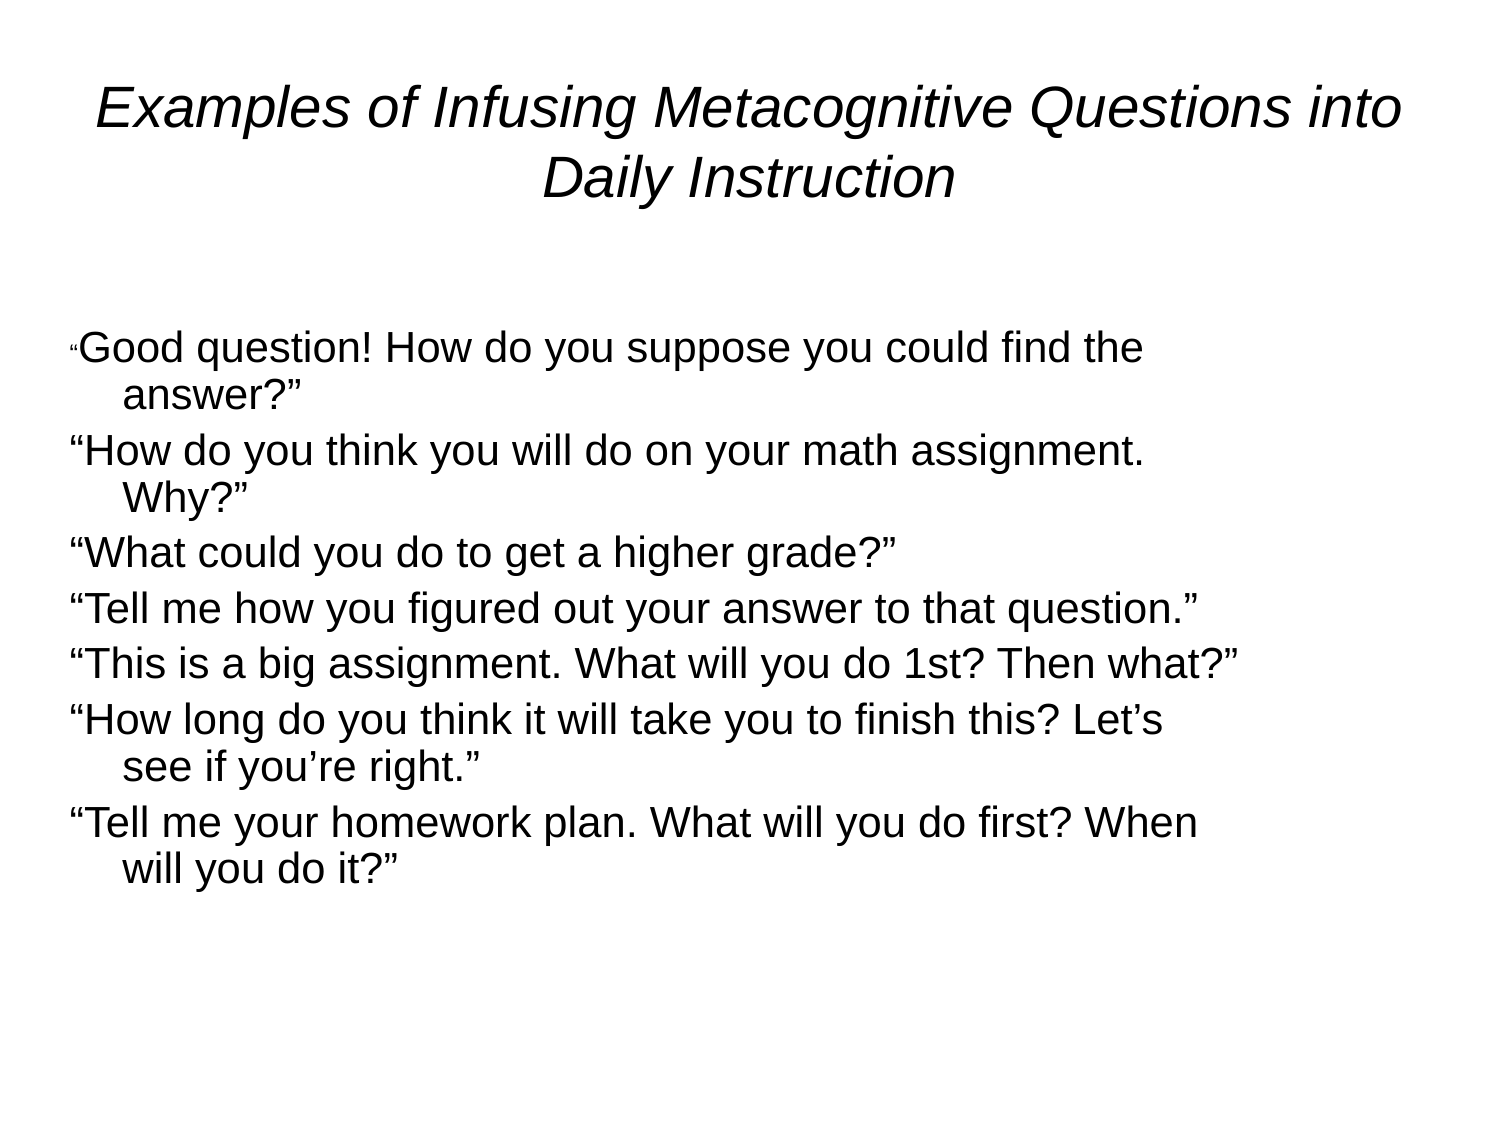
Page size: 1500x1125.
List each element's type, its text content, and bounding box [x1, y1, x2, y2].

title Examples of Infusing Metacognitive Questions into Daily Instruction [75, 45, 1425, 233]
list “Good question! How do you suppose you could find the answer?” “How do you think you will do on your math assignment. Why?” “What could you do to get a higher grade?” “Tell me how you figured out your answer to that question.” “This is a big assignment. What will you do 1st? Then what?” “How long do you think it will take you to finish this? Let’s see if you’re right.” “Tell me your homework plan. What will you do first? When will you do it?” [54, 317, 1255, 945]
